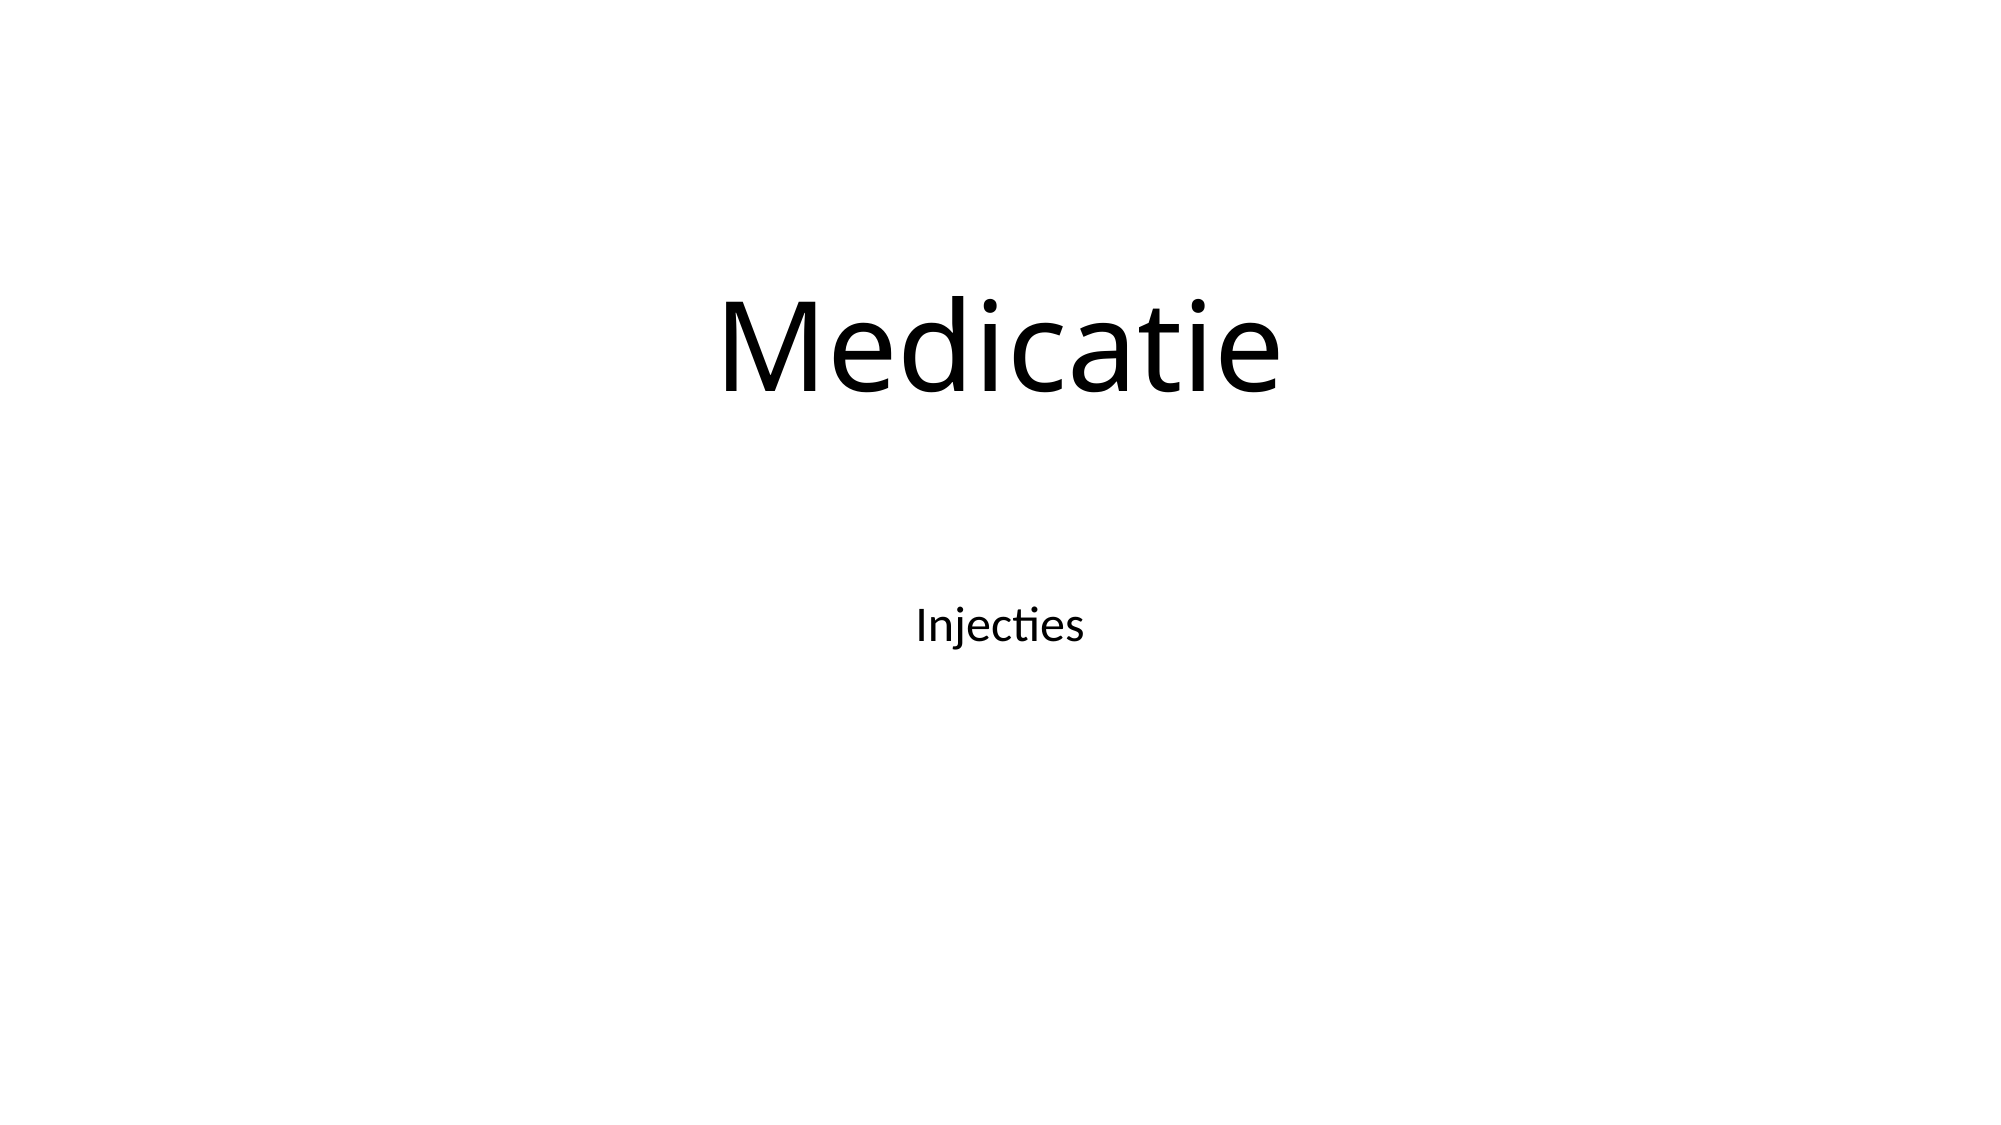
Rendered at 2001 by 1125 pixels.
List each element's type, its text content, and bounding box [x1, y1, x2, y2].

subtitle Injecties [249, 590, 1750, 863]
title Medicatie [249, 184, 1750, 576]
